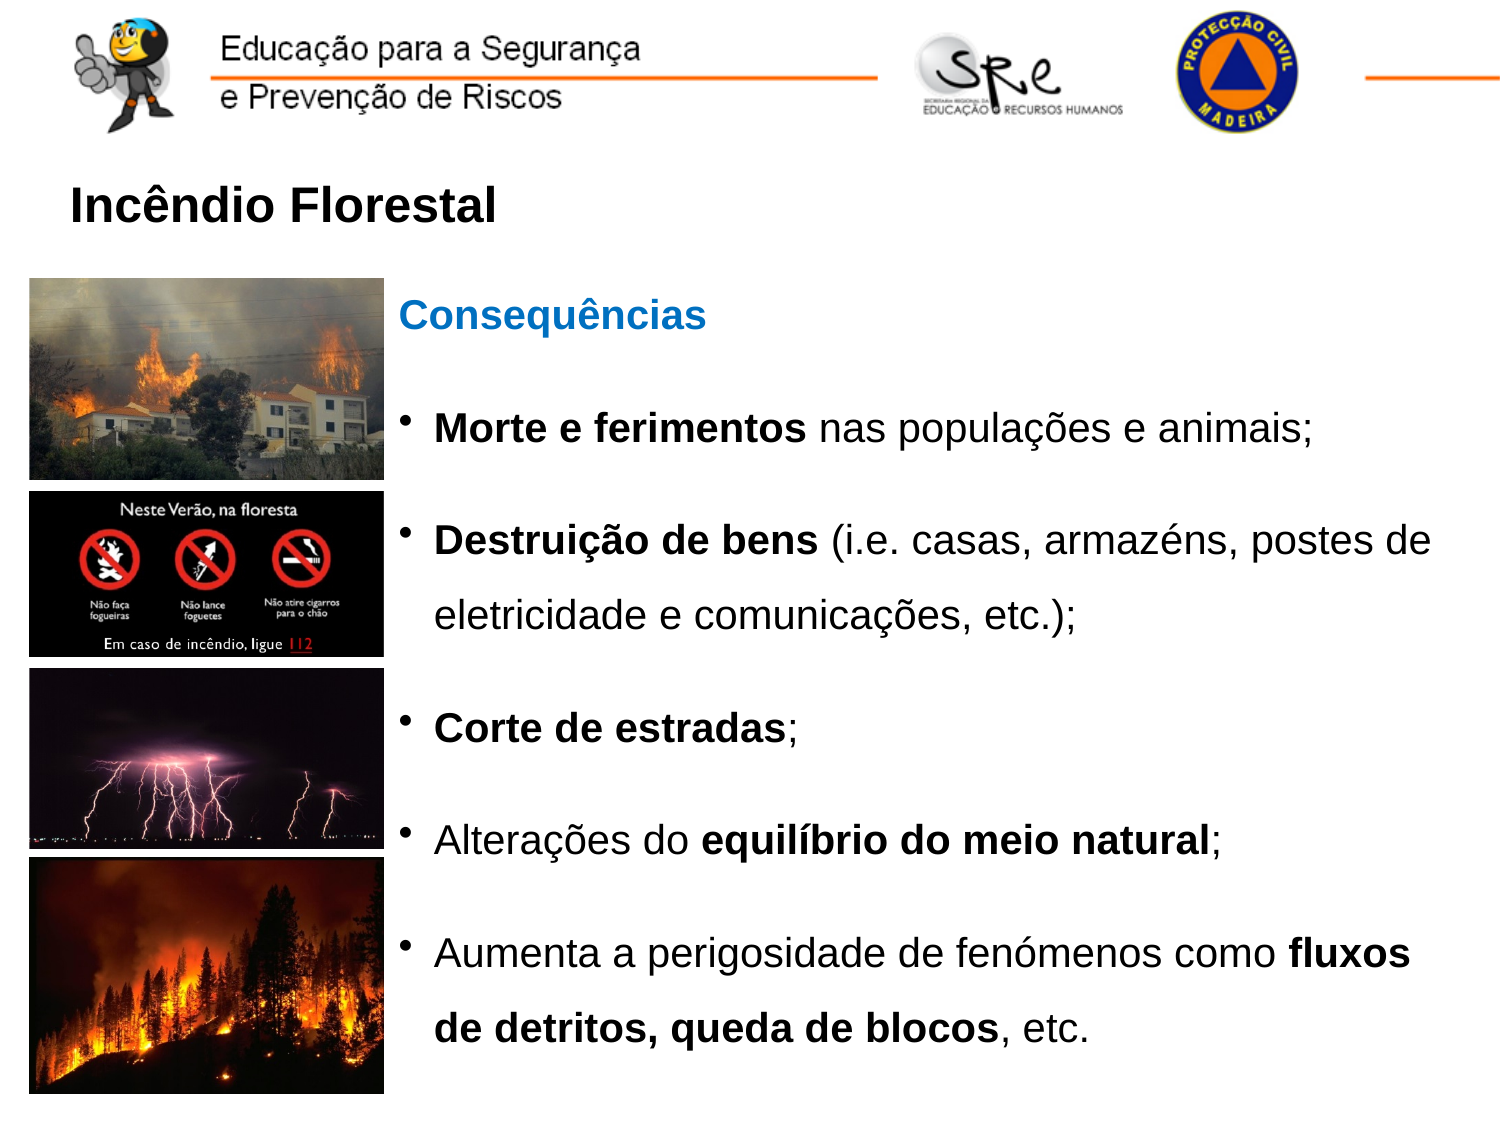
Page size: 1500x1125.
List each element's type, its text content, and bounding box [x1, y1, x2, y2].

text_box Consequências Morte e ferimentos nas populações e animais; Destruição de bens (i.e. casas, armazéns, postes de eletricidade e comunicações, etc.); Corte de estradas; Alterações do equilíbrio do meio natural; Aumenta a perigosidade de fenómenos como fluxos de detritos, queda de blocos, etc. [383, 255, 1459, 1058]
picture [0, 0, 1500, 1125]
text_box Incêndio Florestal [55, 165, 513, 240]
